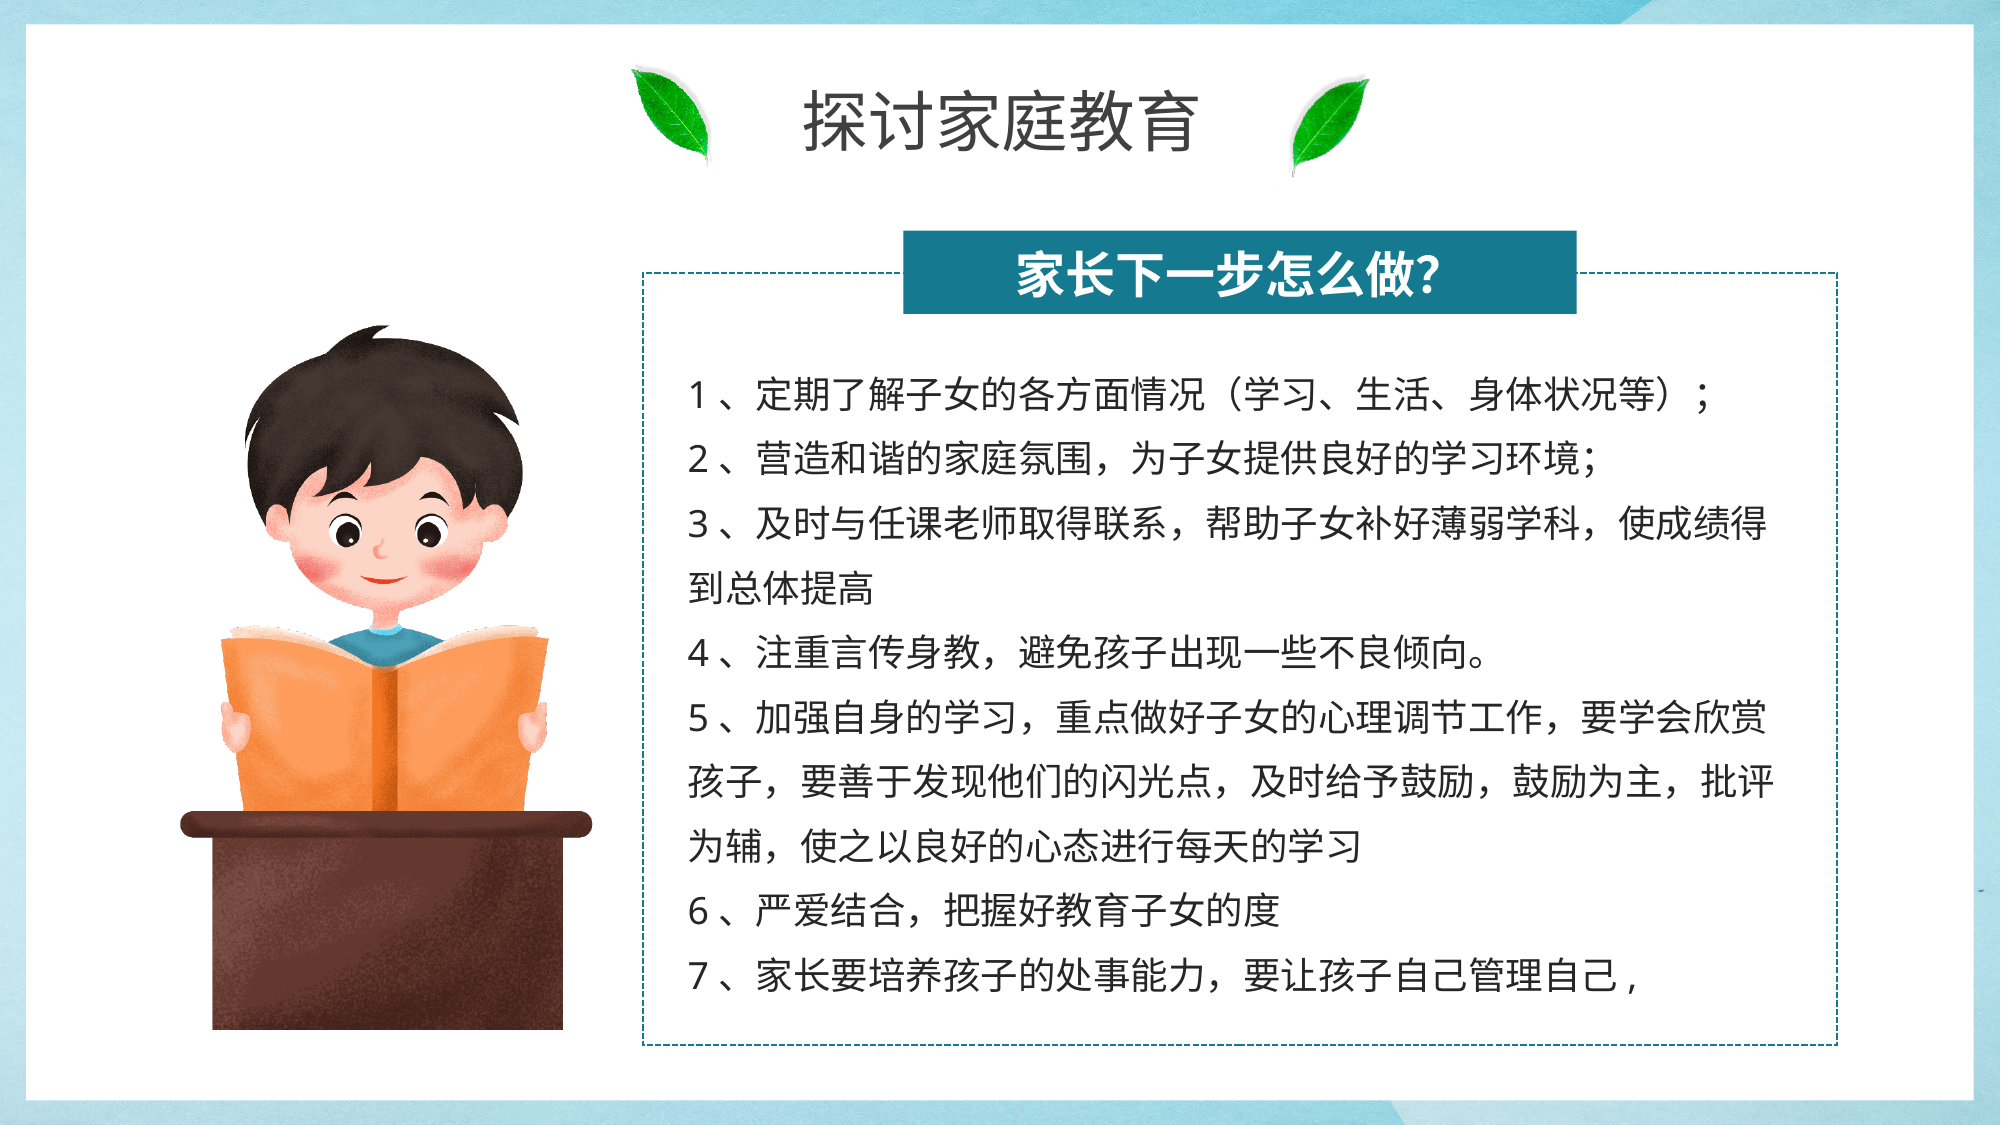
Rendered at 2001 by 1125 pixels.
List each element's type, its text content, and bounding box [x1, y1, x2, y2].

text_box [642, 272, 1838, 1046]
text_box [903, 230, 1577, 373]
picture [0, 0, 2000, 1125]
text_box 1、定期了解子女的各方面情况（学习、生活、身体状况等）； 2、营造和谐的家庭氛围，为子女提供良好的学习环境； 3、及时与任课老师取得联系，帮助子女补好薄弱学科，使成绩得到总体提高 4、注重言传身教，避免孩子出现一些不良倾向。 5、加强自身的学习，重点做好子女的心理调节工作，要学会欣赏孩子，要善于发现他们的闪光点，及时给予鼓励，鼓励为主，批评为辅，使之以良好的心态进行每天的学习 6、严爱结合，把握好教育子女的度 7、家长要培养孩子的处事能力，要让孩子自己管理自己, [723, 343, 1808, 1005]
